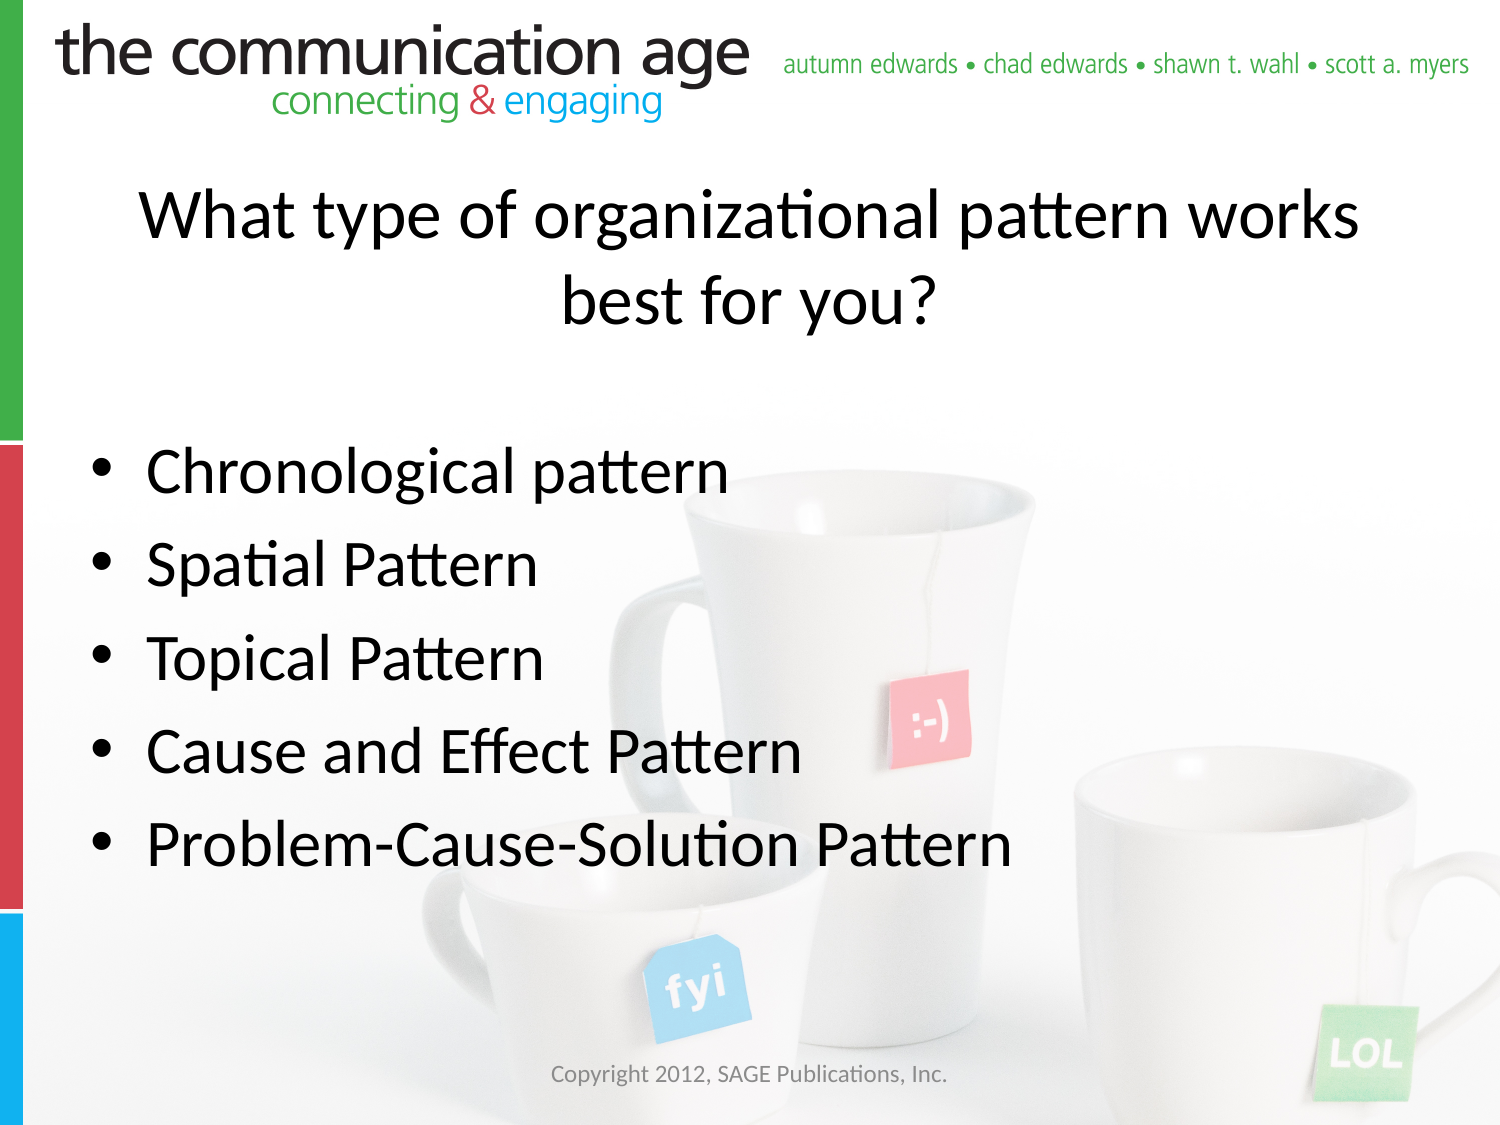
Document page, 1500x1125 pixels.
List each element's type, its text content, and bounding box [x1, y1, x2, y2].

footer Copyright 2012, SAGE Publications, Inc. [512, 1042, 988, 1103]
picture [0, 0, 1500, 1125]
list Chronological pattern Spatial Pattern Topical Pattern Cause and Effect Pattern Problem-Cause-Solution Pattern [75, 419, 1425, 1005]
title What type of organizational pattern works best for you? [75, 159, 1425, 347]
